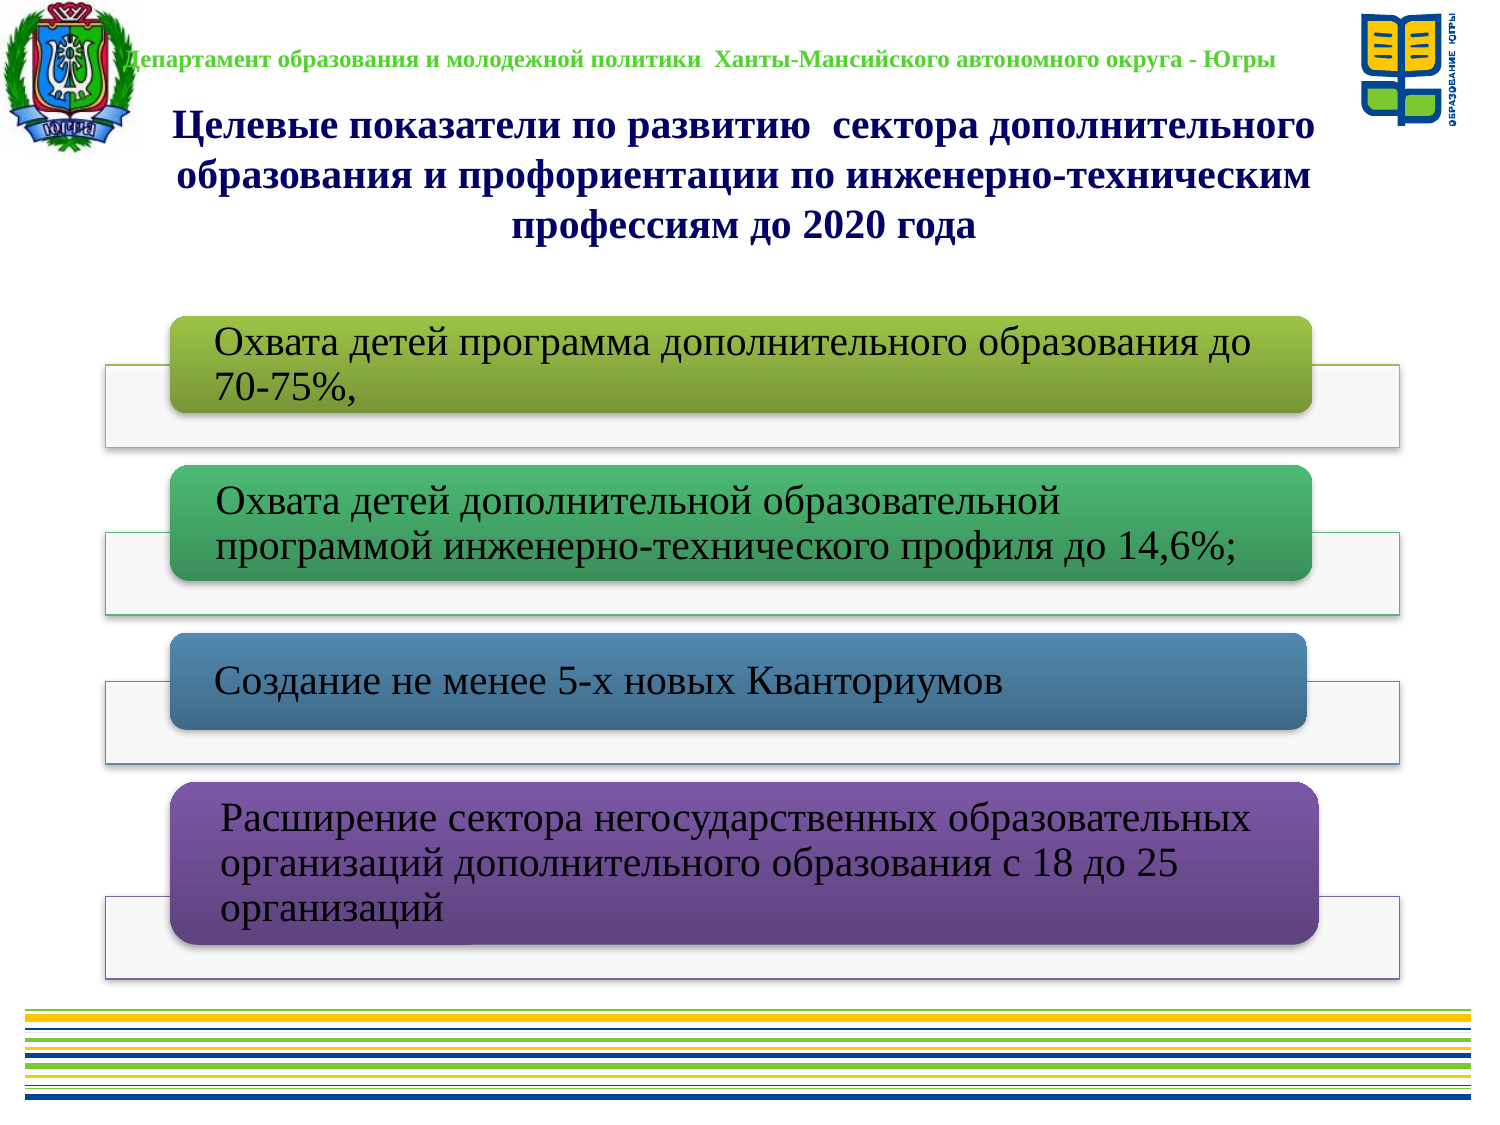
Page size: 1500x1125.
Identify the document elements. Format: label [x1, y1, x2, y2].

text_box [105, 302, 1400, 994]
text_box [0, 0, 1500, 1103]
